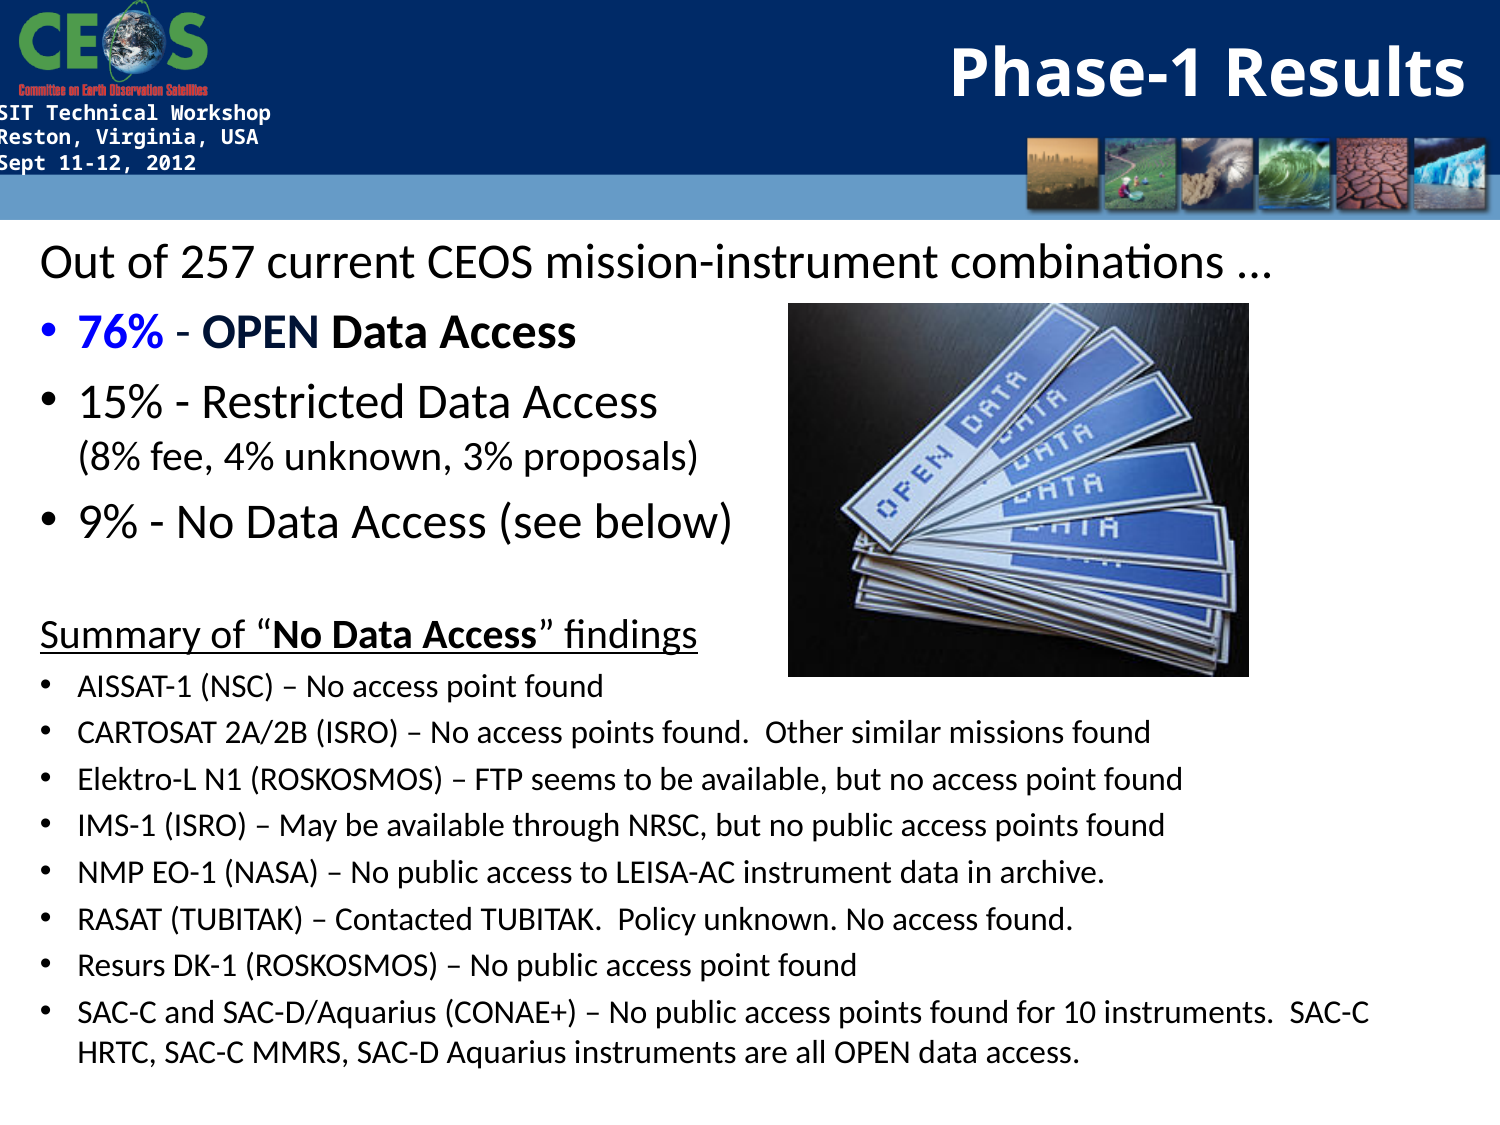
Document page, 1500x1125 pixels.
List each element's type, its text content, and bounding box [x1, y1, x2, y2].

text_box Out of 257 current CEOS mission-instrument combinations ... 76% - OPEN Data Access 15% - Restricted Data Access (8% fee, 4% unknown, 3% proposals) 9% - No Data Access (see below) Summary of “No Data Access” findings AISSAT-1 (NSC) – No access point found CARTOSAT 2A/2B (ISRO) – No access points found. Other similar missions found Elektro-L N1 (ROSKOSMOS) – FTP seems to be available, but no access point found IMS-1 (ISRO) – May be available through NRSC, but no public access points found NMP EO-1 (NASA) – No public access to LEISA-AC instrument data in archive. RASAT (TUBITAK) – Contacted TUBITAK. Policy unknown. No access found. Resurs DK-1 (ROSKOSMOS) – No public access point found SAC-C and SAC-D/Aquarius (CONAE+) – No public access points found for 10 instruments. SAC-C HRTC, SAC-C MMRS, SAC-D Aquarius instruments are all OPEN data access. [24, 221, 1443, 1012]
text_box Phase-1 Results [252, 22, 1482, 118]
picture [0, 0, 1500, 220]
picture [787, 302, 1249, 677]
